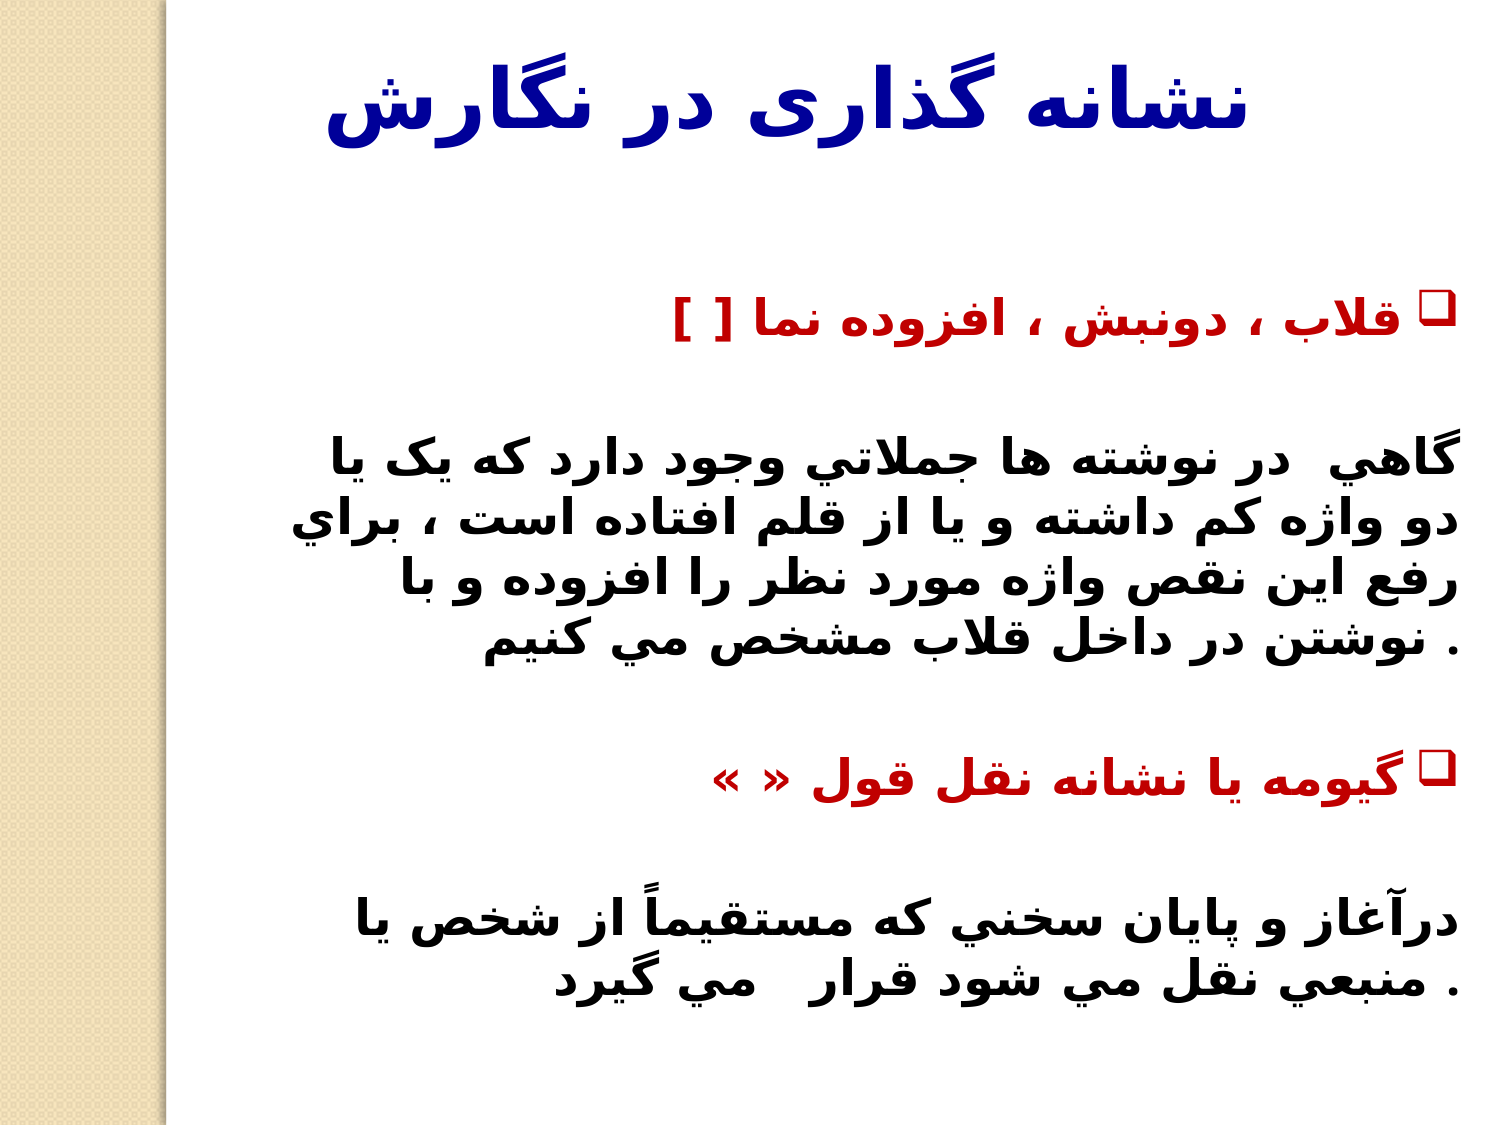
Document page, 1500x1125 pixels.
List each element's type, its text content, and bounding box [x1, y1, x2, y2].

text_box قلاب ، دونبش ، افزوده نما [ ] گاهي در نوشته ها جملاتي وجود دارد که يک يا دو واژه کم داشته و يا از قلم افتاده است ، براي رفع اين نقص واژه مورد نظر را افزوده و با نوشتن در داخل قلاب مشخص مي کنيم . گيومه يا نشانه نقل قول « » درآغاز و پايان سخني که مستقيماً از شخص يا منبعي نقل مي شود قرار مي گيرد . [162, 277, 1475, 1013]
text_box نشانه گذاری در نگارش [308, 37, 1268, 153]
